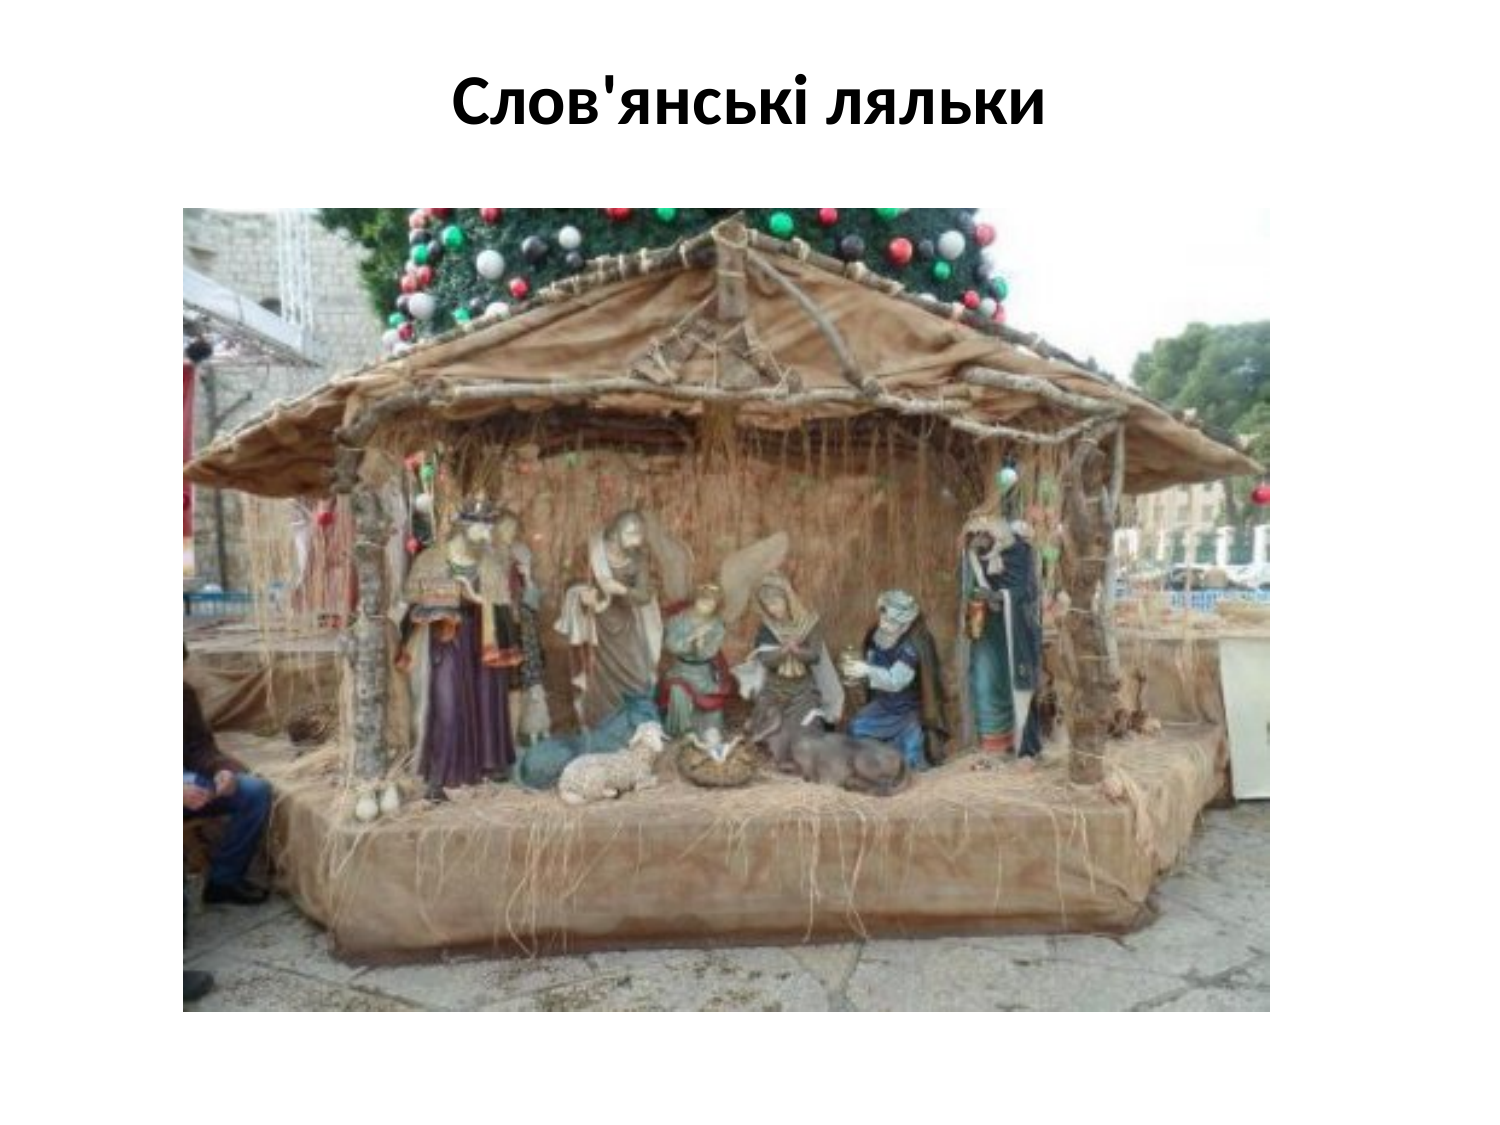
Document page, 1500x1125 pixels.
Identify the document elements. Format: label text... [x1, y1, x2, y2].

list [182, 207, 1270, 1012]
title Слов'янські ляльки [75, 45, 1425, 233]
